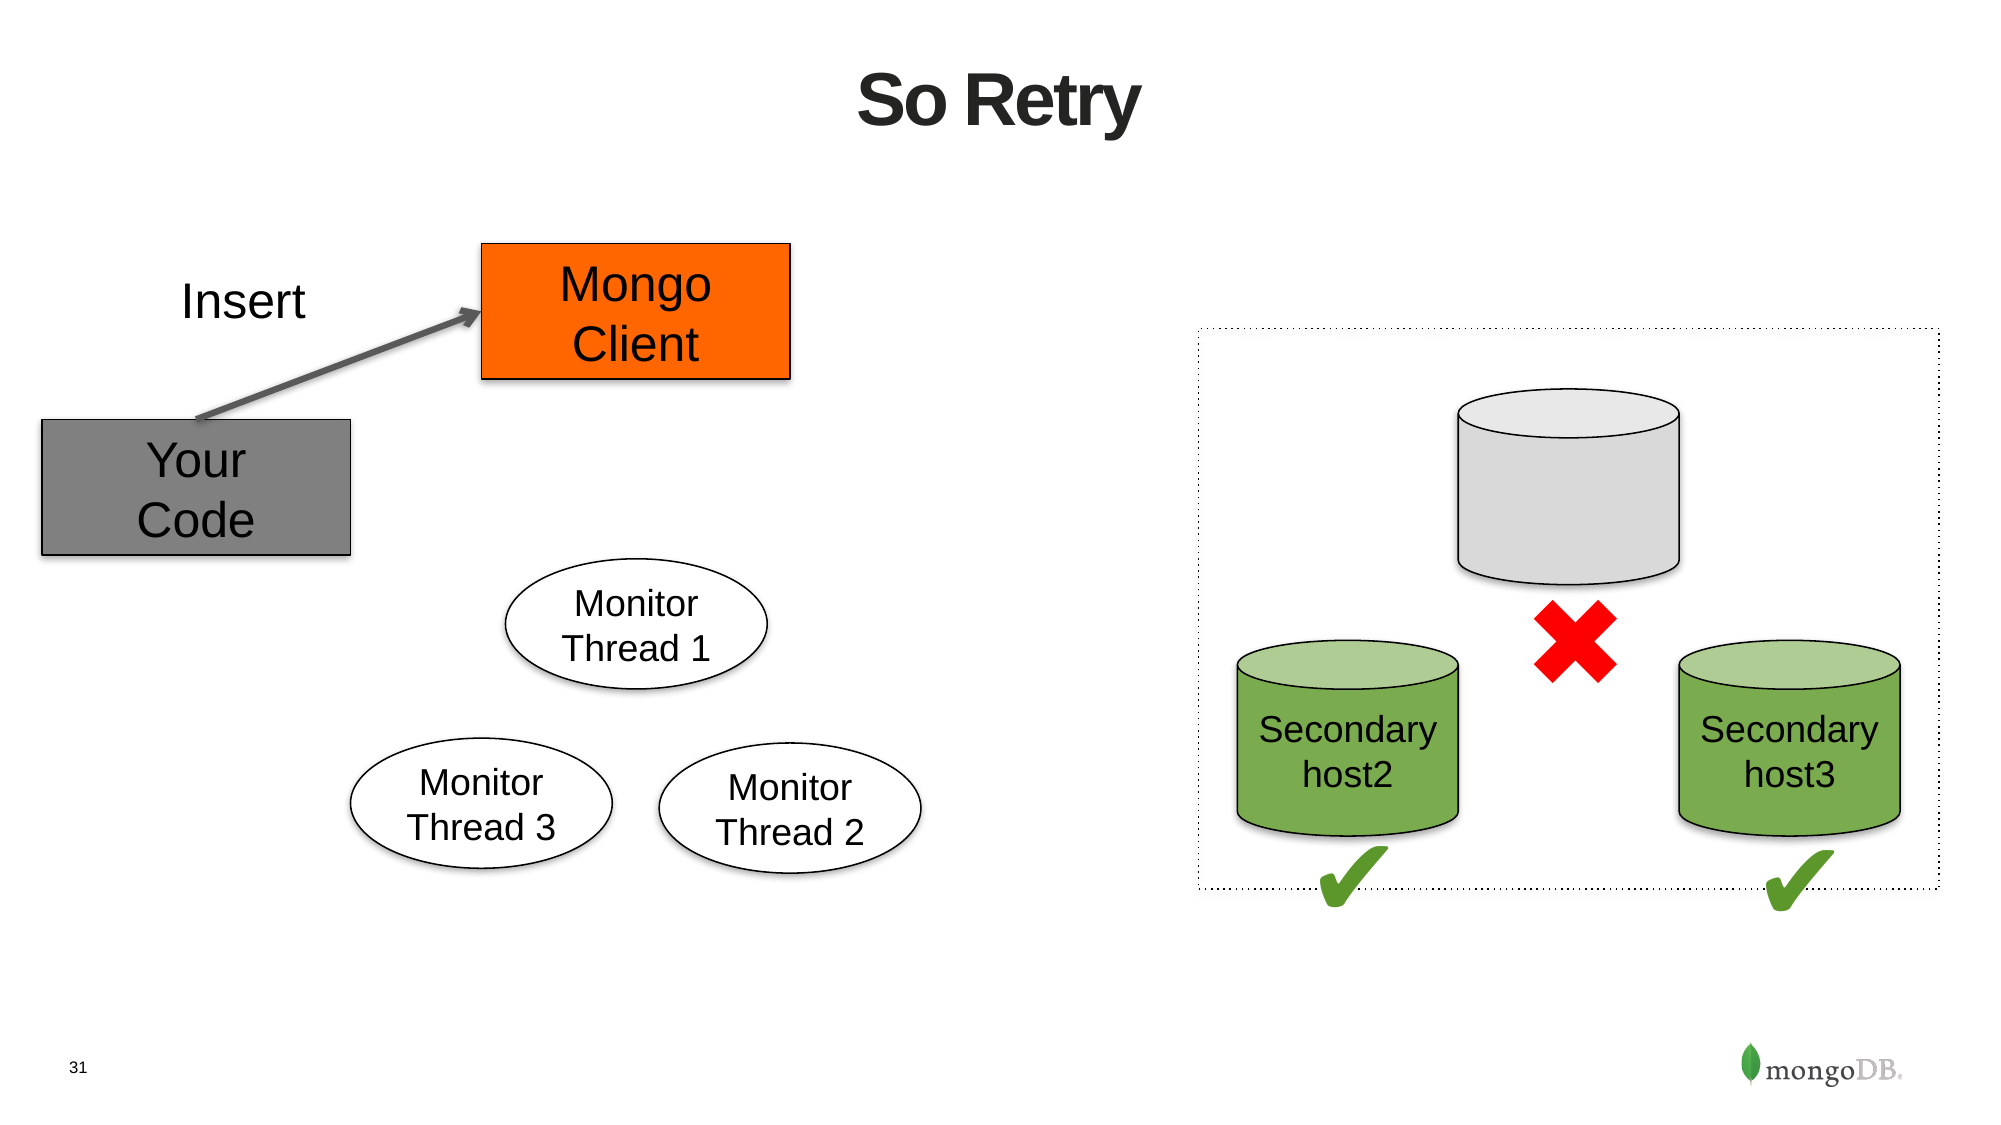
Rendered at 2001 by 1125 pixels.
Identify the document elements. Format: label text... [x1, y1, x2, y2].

title So Retry [99, 1, 1900, 190]
text_box ✔ [1739, 898, 1847, 951]
text_box Mongo Client [481, 243, 791, 380]
text_box Insert [136, 261, 351, 337]
text_box ✔ [1292, 898, 1400, 948]
text_box Monitor Thread 1 [504, 558, 769, 690]
text_box Monitor Thread 2 [658, 742, 922, 874]
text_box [1198, 328, 1940, 890]
text_box Your Code [41, 419, 351, 556]
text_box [195, 311, 482, 420]
text_box Monitor Thread 3 [349, 737, 614, 870]
